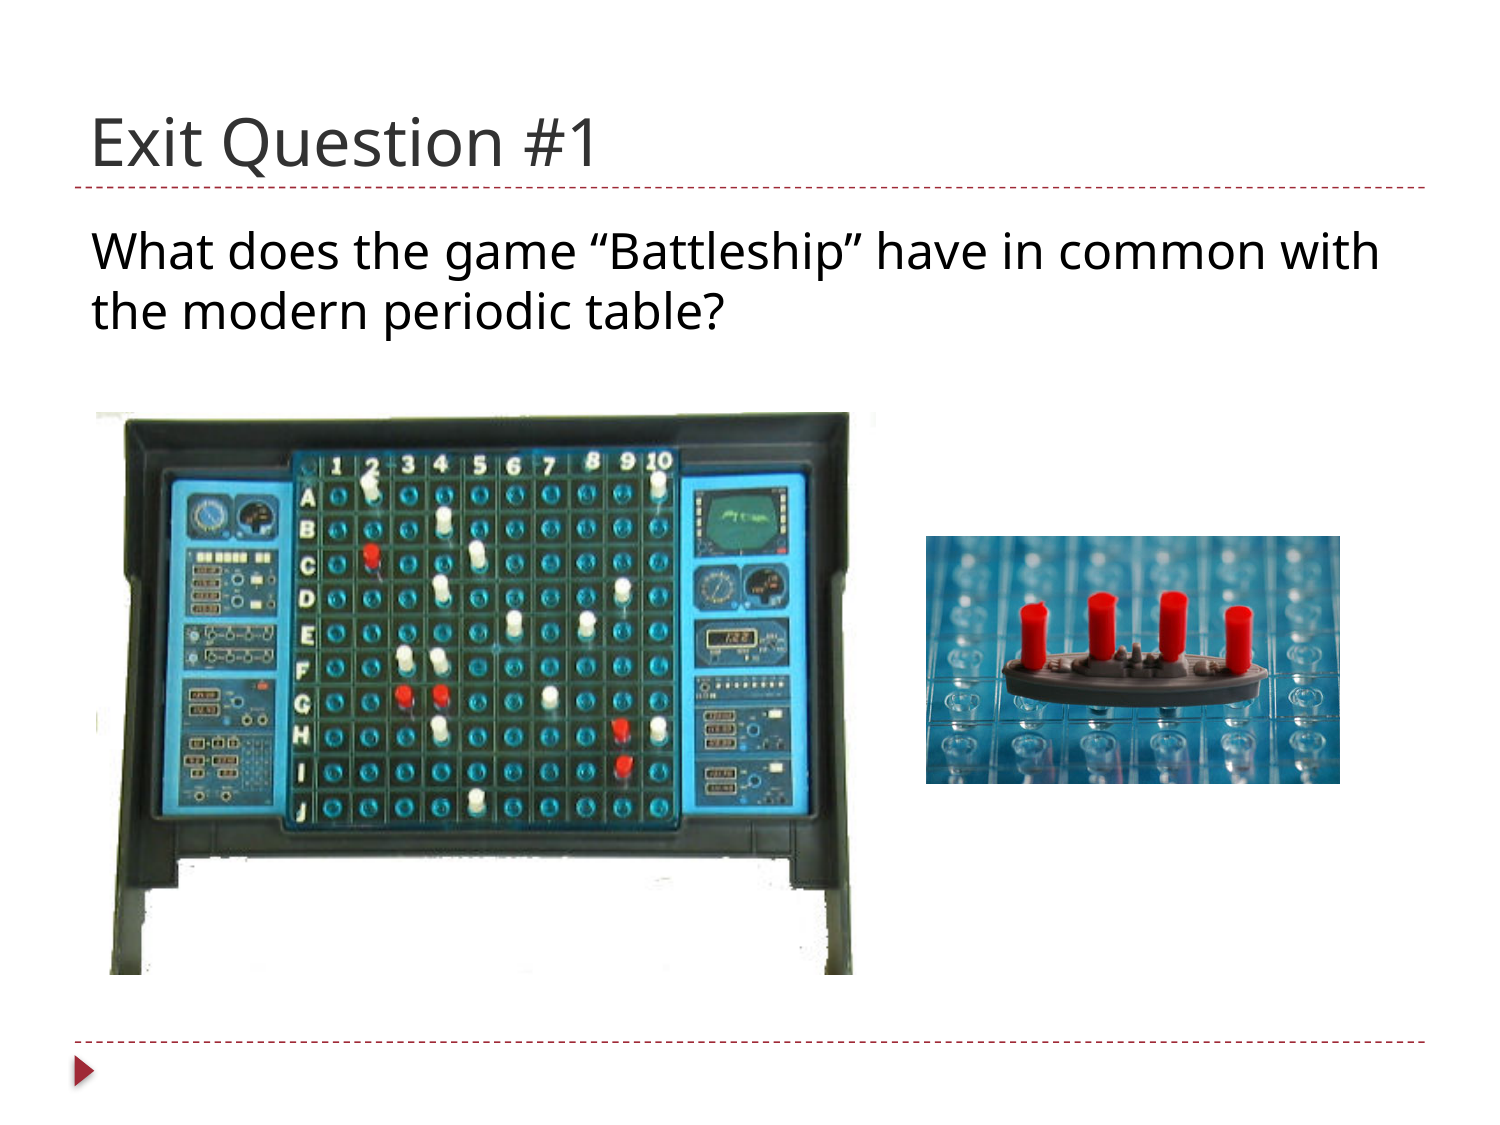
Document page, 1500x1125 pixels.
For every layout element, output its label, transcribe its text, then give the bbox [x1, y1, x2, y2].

text_box What does the game “Battleship” have in common with the modern periodic table? [76, 212, 1438, 348]
picture [1074, 777, 1081, 784]
picture [926, 536, 1340, 784]
picture [96, 412, 876, 976]
title Exit Question #1 [75, 24, 1425, 188]
